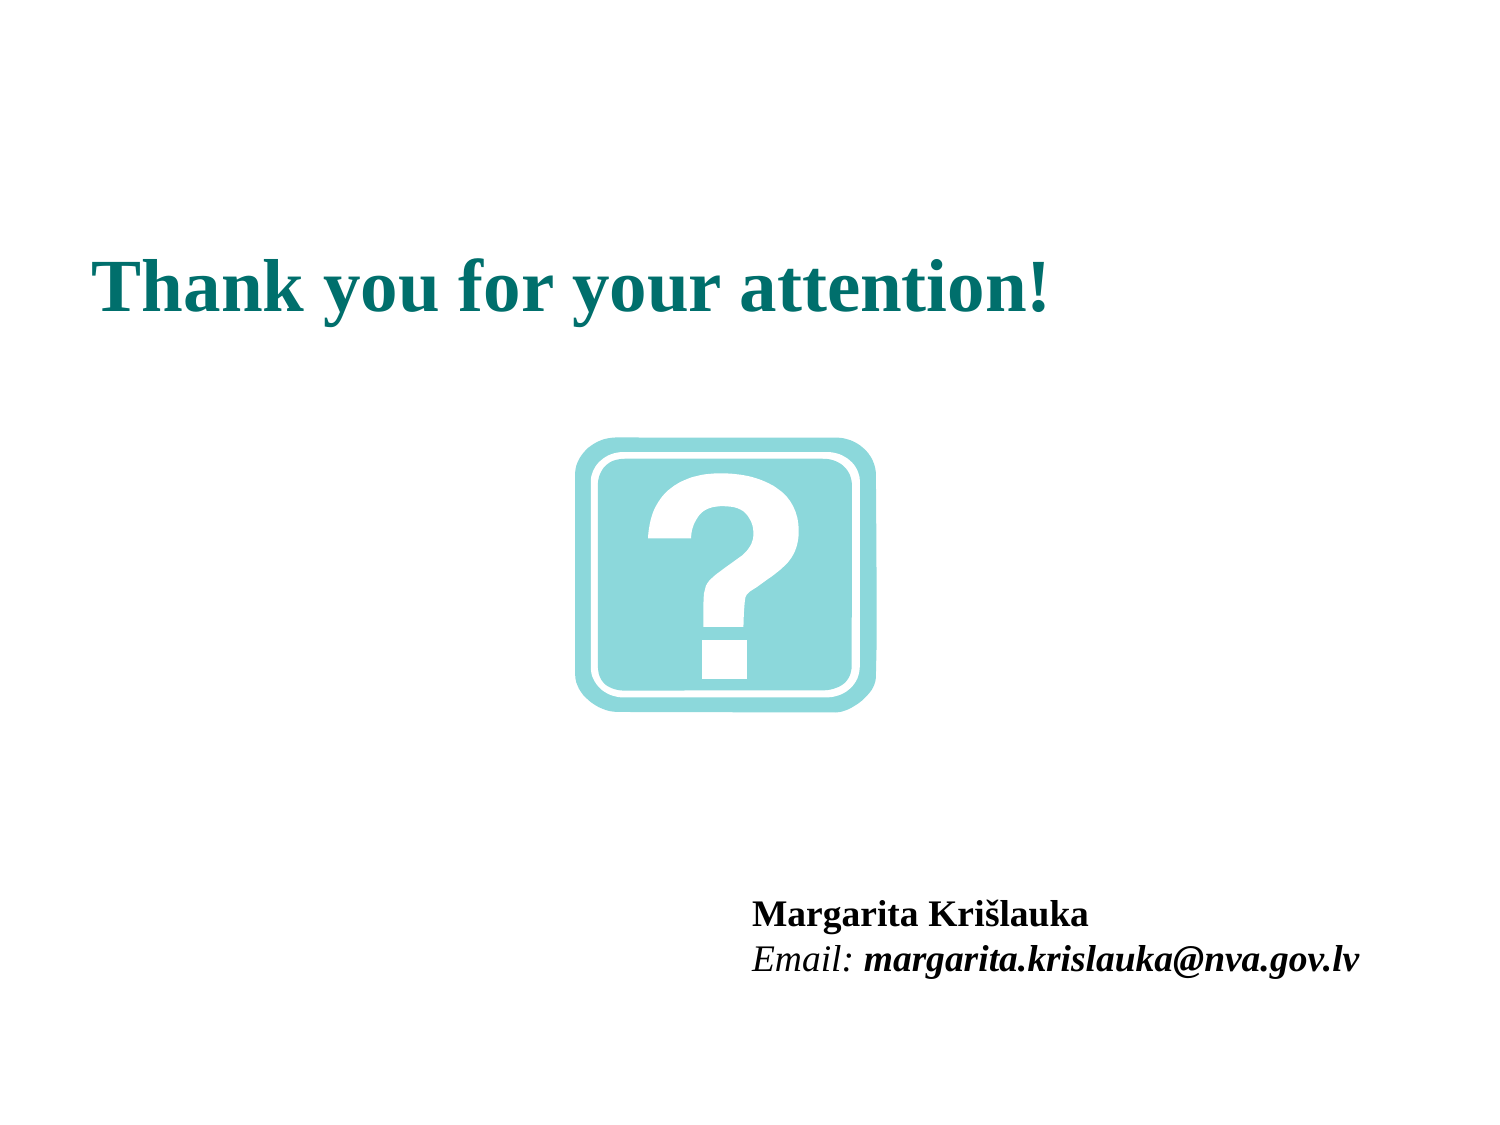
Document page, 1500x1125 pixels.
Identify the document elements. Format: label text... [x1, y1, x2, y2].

picture [574, 437, 878, 713]
text_box Thank you for your attention! [76, 162, 1376, 400]
text_box Margarita Krišlauka Email: margarita.krislauka@nva.gov.lv [737, 881, 1425, 987]
